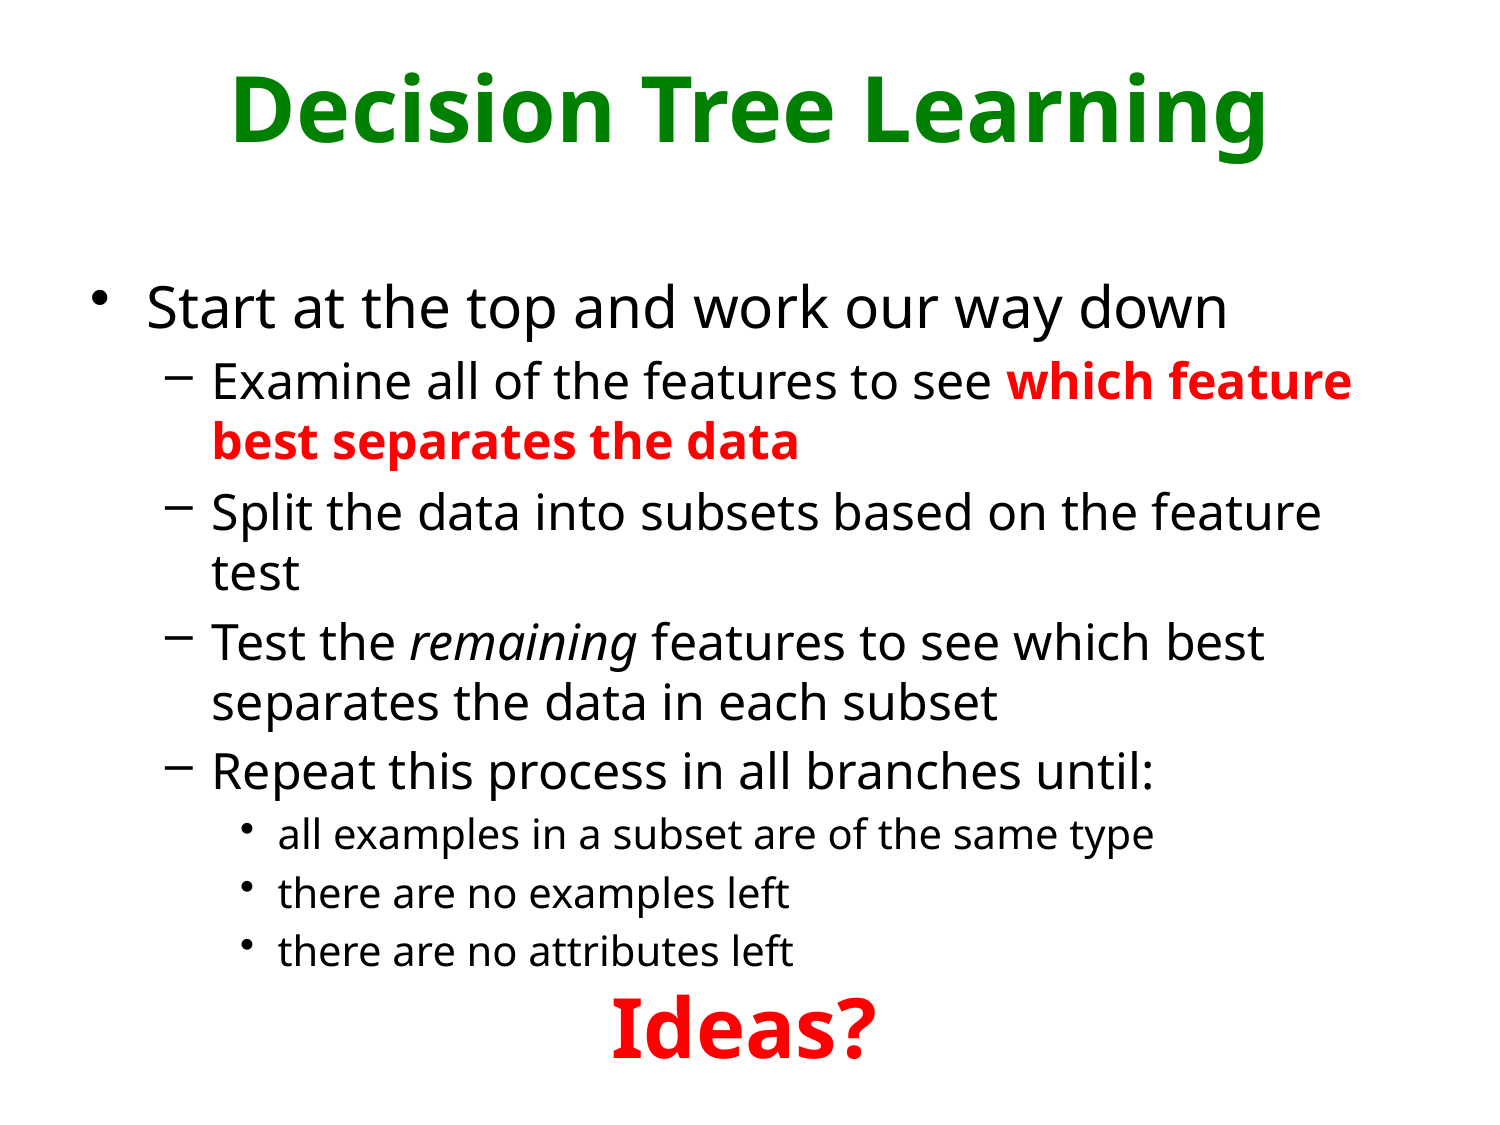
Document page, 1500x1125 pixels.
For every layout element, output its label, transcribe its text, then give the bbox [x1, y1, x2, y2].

list Start at the top and work our way down Examine all of the features to see which feature best separates the data Split the data into subsets based on the feature test Test the remaining features to see which best separates the data in each subset Repeat this process in all branches until: all examples in a subset are of the same type there are no examples left there are no attributes left [74, 262, 1426, 1006]
text_box Ideas? [596, 987, 893, 1083]
title Decision Tree Learning [74, 12, 1426, 201]
